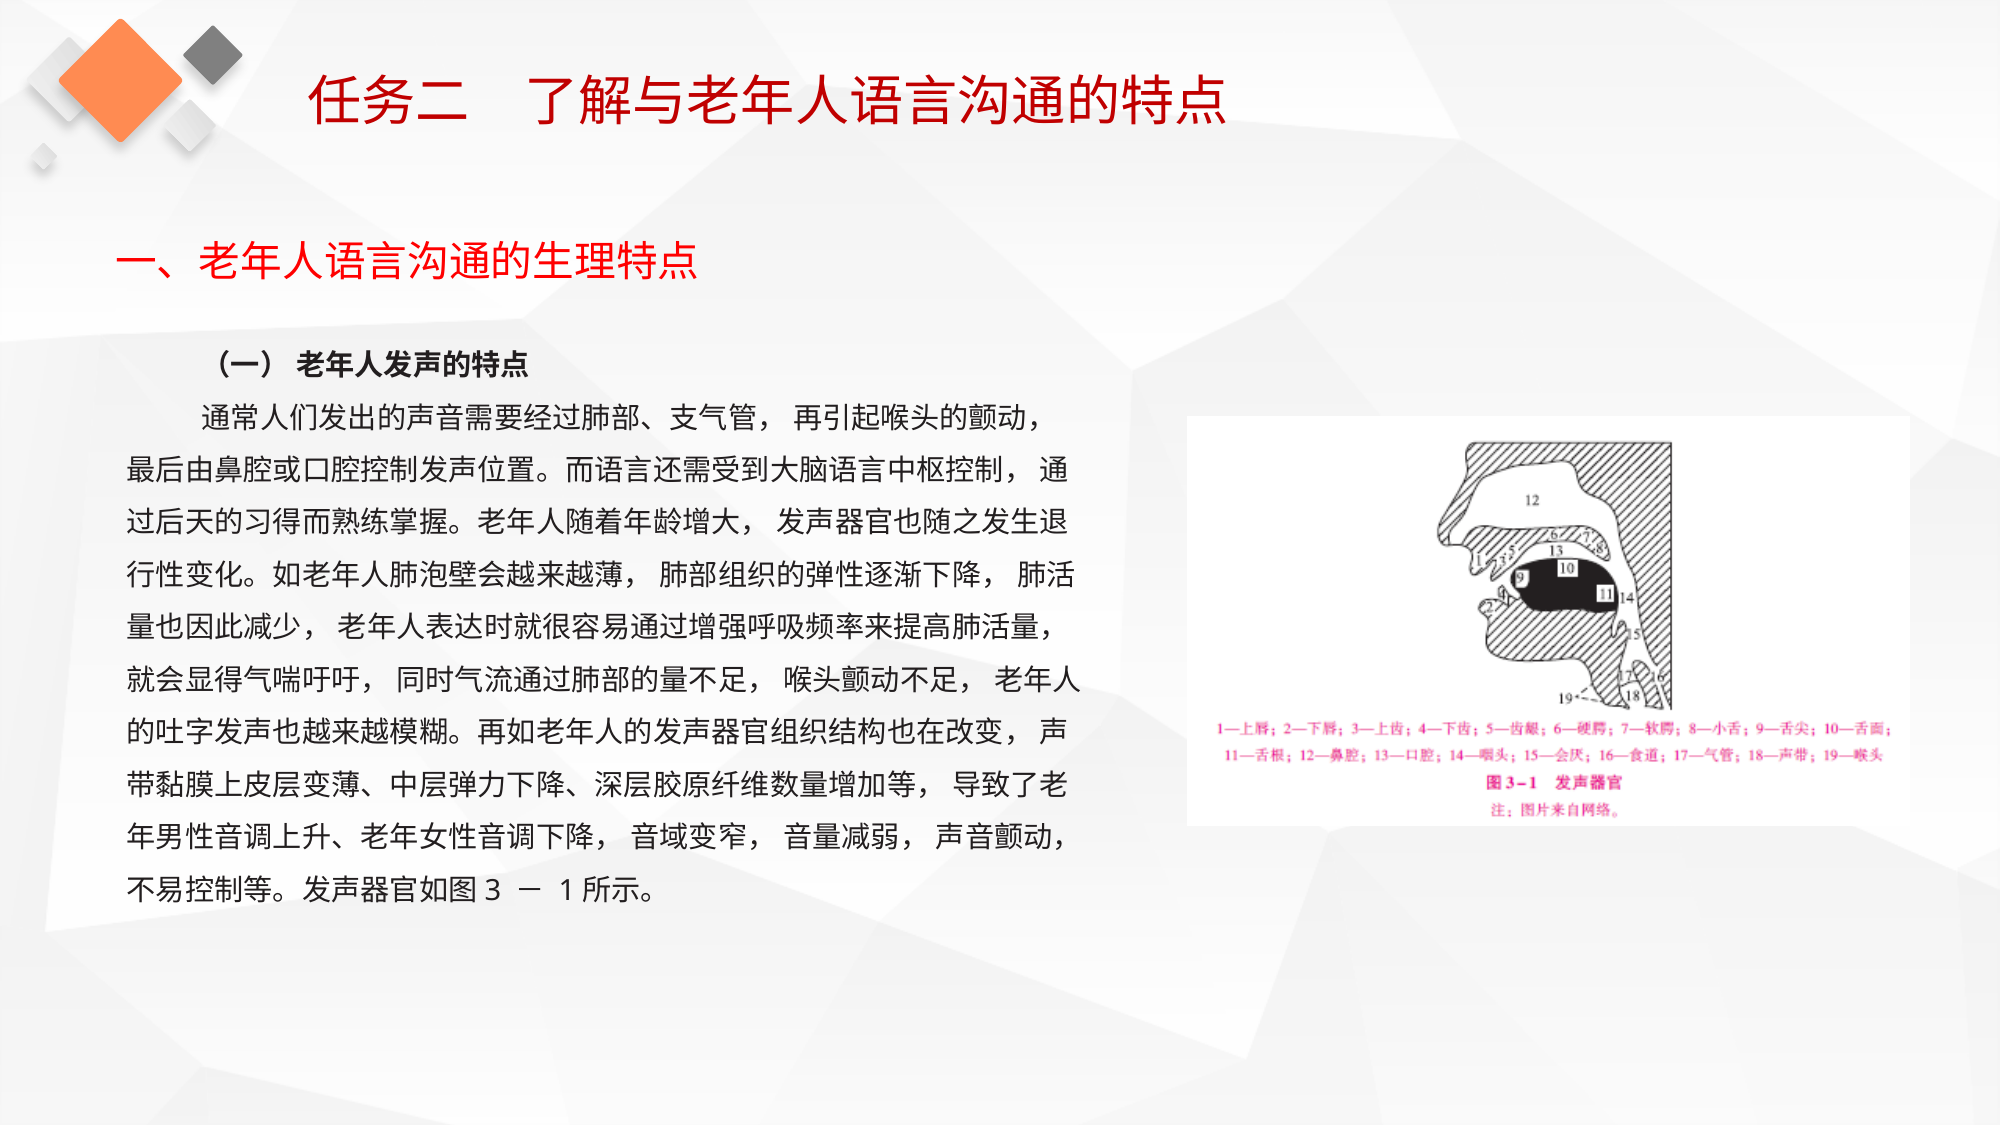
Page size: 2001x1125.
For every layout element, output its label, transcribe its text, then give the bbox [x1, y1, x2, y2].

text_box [34, 33, 235, 166]
text_box 任务二 了解与老年人语言沟通的特点 [292, 58, 1380, 139]
text_box （一） 老年人发声的特点 通常人们发出的声音需要经过肺部、支气管， 再引起喉头的颤动， 最后由鼻腔或口腔控制发声位置。而语言还需受到大脑语言中枢控制， 通过后天的习得而熟练掌握。老年人随着年龄增大， 发声器官也随之发生退行性变化。如老年人肺泡壁会越来越薄， 肺部组织的弹性逐渐下降， 肺活量也因此减少， 老年人表达时就很容易通过增强呼吸频率来提高肺活量， 就会显得气喘吁吁， 同时气流通过肺部的量不足， 喉头颤动不足， 老年人的吐字发声也越来越模糊。再如老年人的发声器官组织结构也在改变， 声带黏膜上皮层变薄、中层弹力下降、深层胶原纤维数量增加等， 导致了老年男性音调上升、老年女性音调下降， 音域变窄， 音量减弱， 声音颤动， 不易控制等。发声器官如图3 － 1所示。 [111, 321, 1107, 914]
text_box 一、老年人语言沟通的生理特点 [100, 227, 1188, 292]
picture [0, 0, 2000, 1125]
